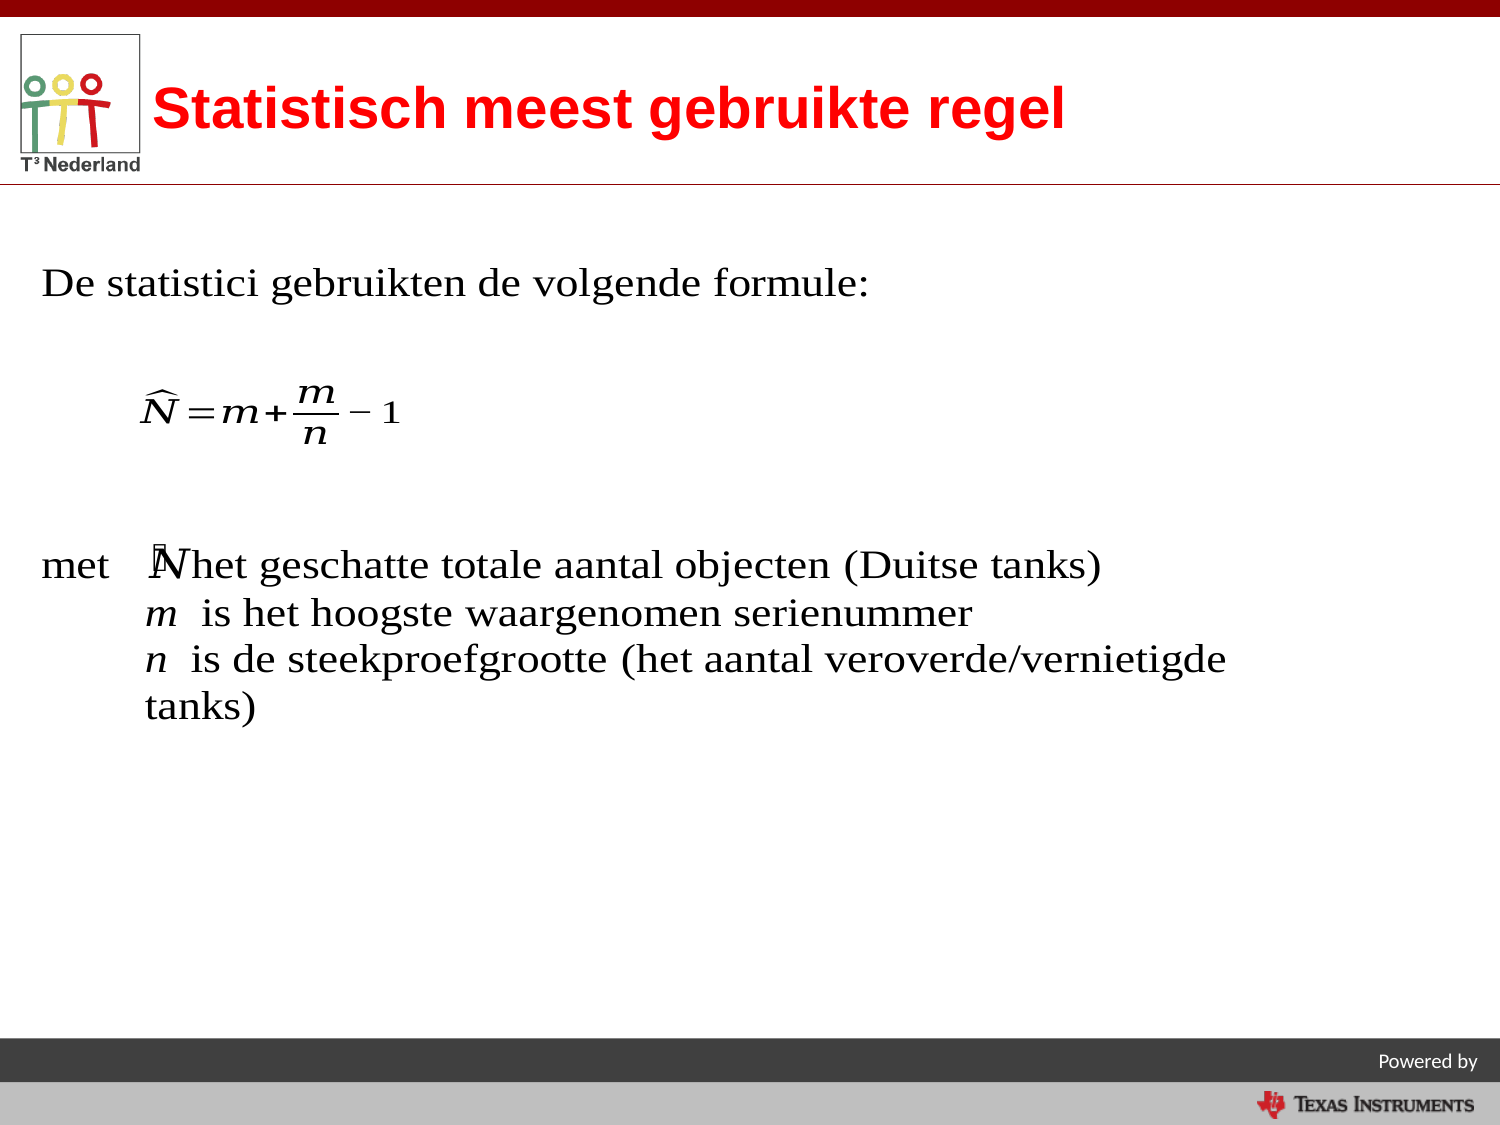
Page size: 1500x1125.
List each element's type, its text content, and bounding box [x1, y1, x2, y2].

picture [17, 31, 143, 173]
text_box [41, 258, 1344, 775]
text_box Statistisch meest gebruikte regel [147, 63, 1284, 148]
text_box [0, 1036, 1500, 1084]
picture [1257, 1091, 1474, 1119]
text_box Powered by [1363, 1040, 1493, 1081]
text_box [0, 0, 1500, 19]
text_box [0, 1084, 1500, 1125]
